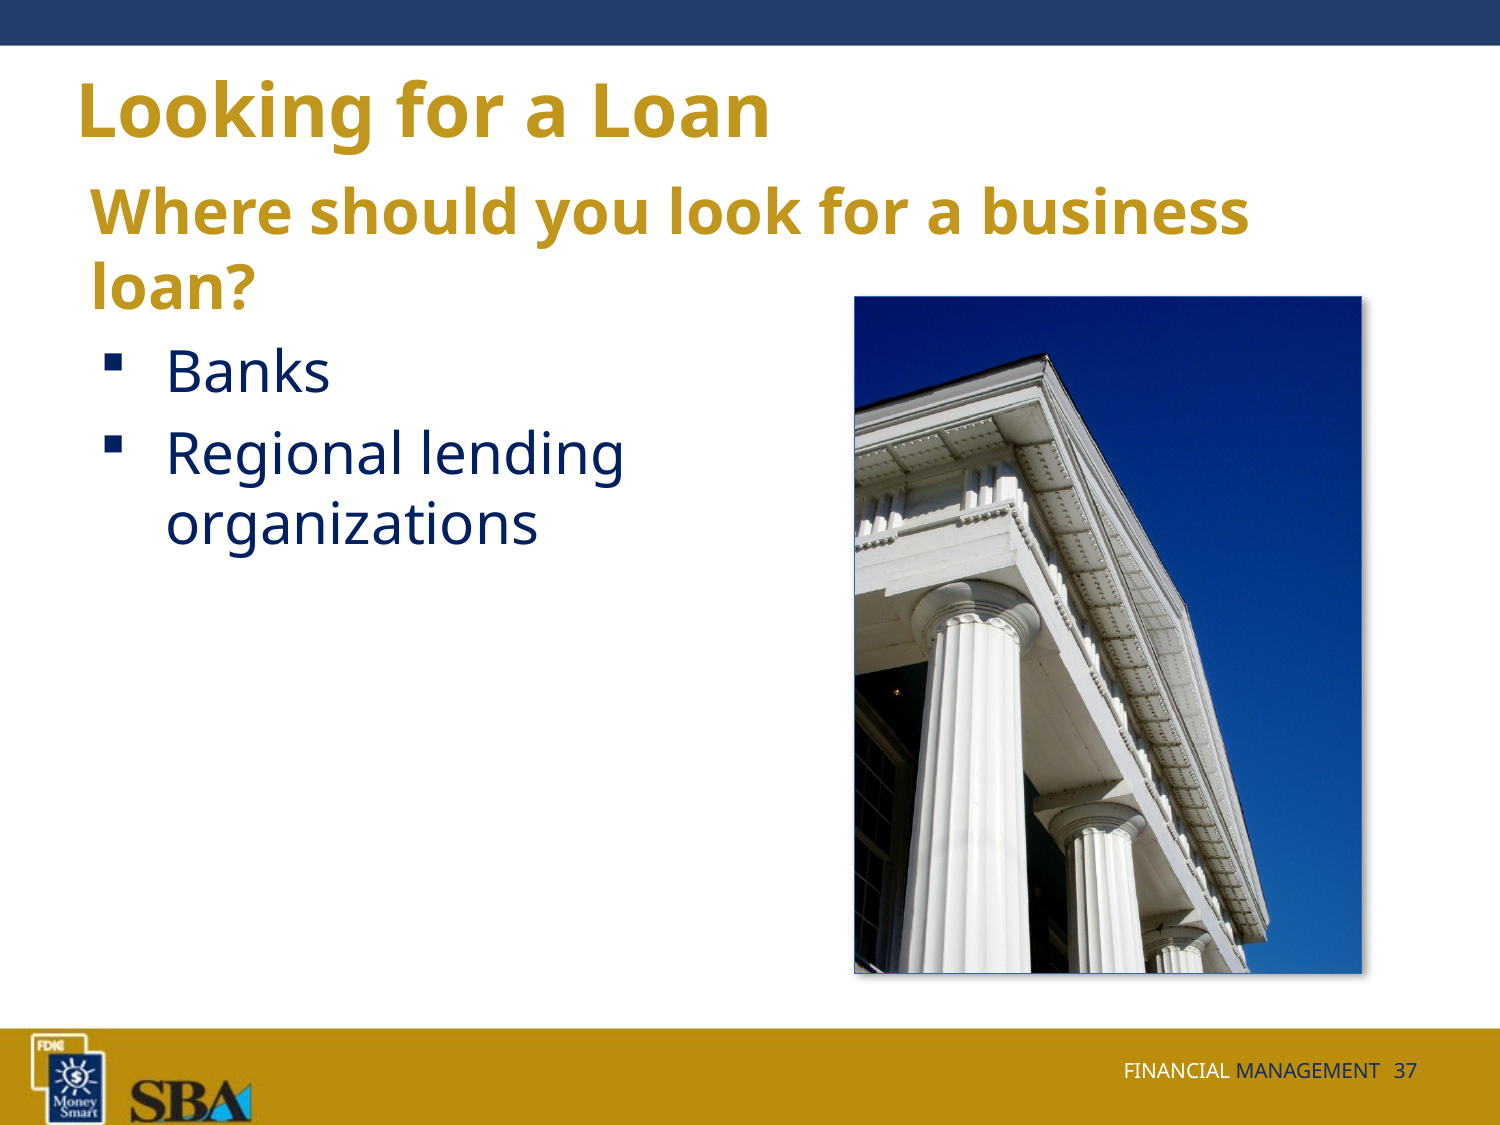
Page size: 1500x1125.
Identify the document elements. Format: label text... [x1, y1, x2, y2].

picture [0, 0, 1500, 1125]
list Where should you look for a business loan? Banks Regional lending organizations [90, 171, 1414, 873]
title Looking for a Loan [74, 61, 1426, 163]
